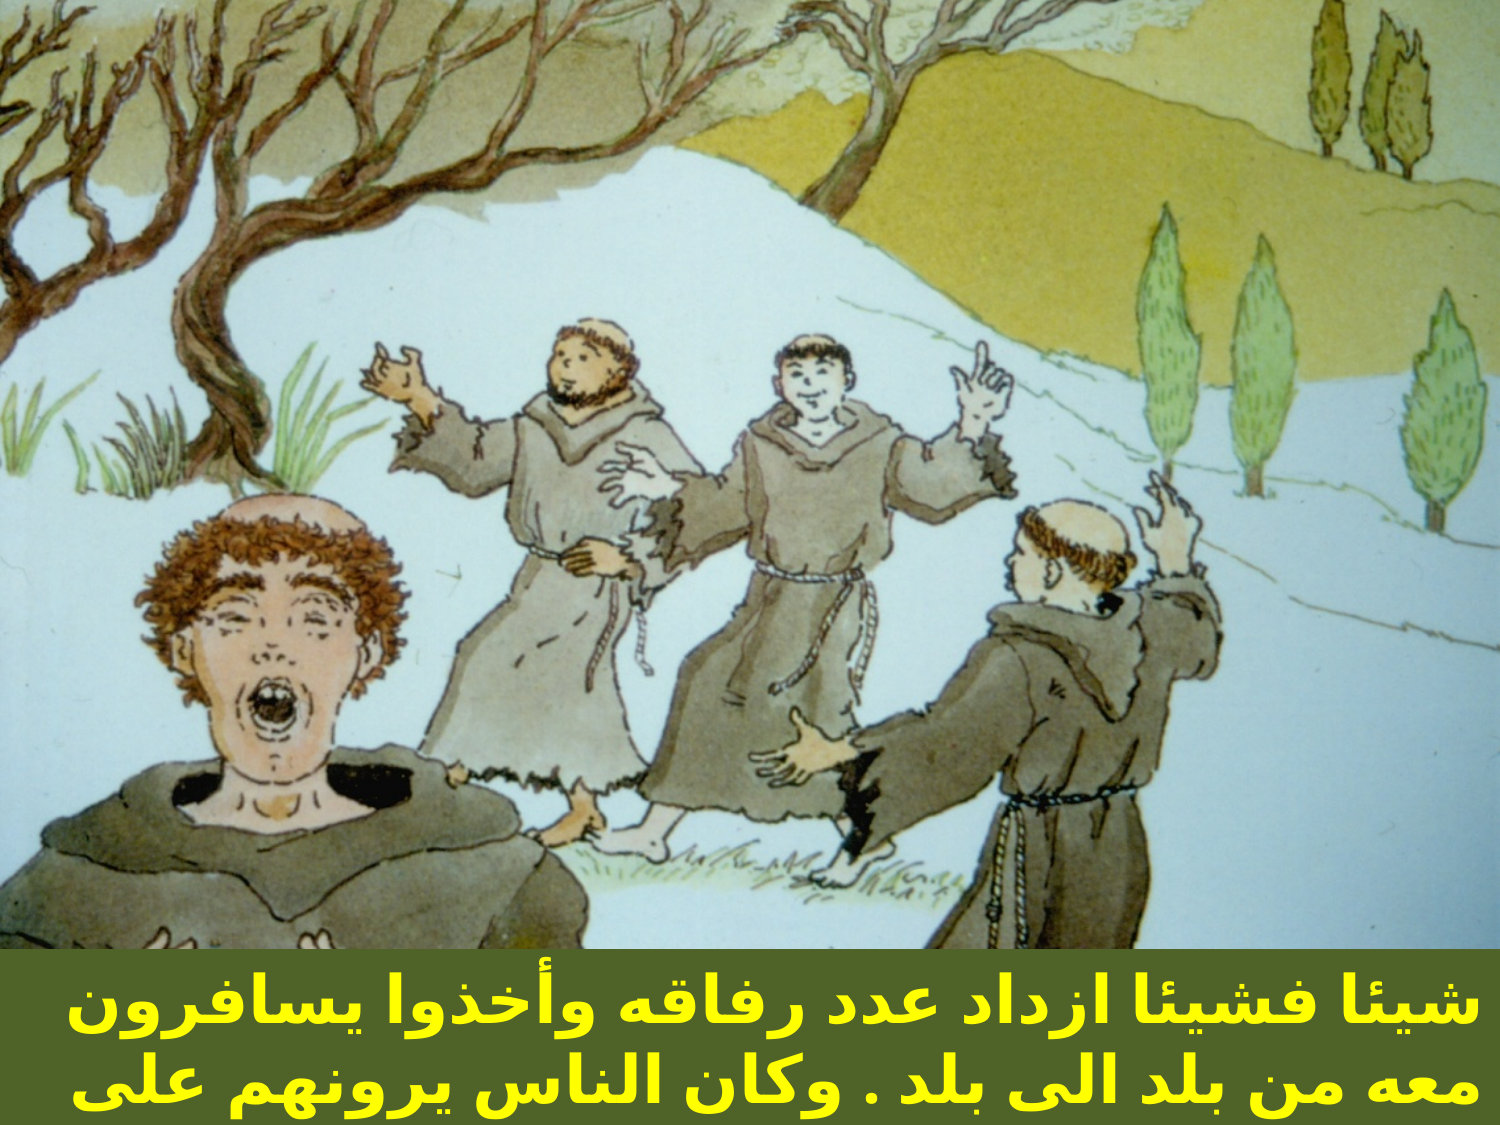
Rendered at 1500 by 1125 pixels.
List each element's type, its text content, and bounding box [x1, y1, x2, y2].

text_box شيئا فشيئا ازداد عدد رفاقه وأخذوا يسافرون معه من بلد الى بلد . وكان الناس يرونهم على الطرقات بلا متاع حجاج الله . [0, 956, 1500, 1125]
picture [0, 0, 1500, 950]
